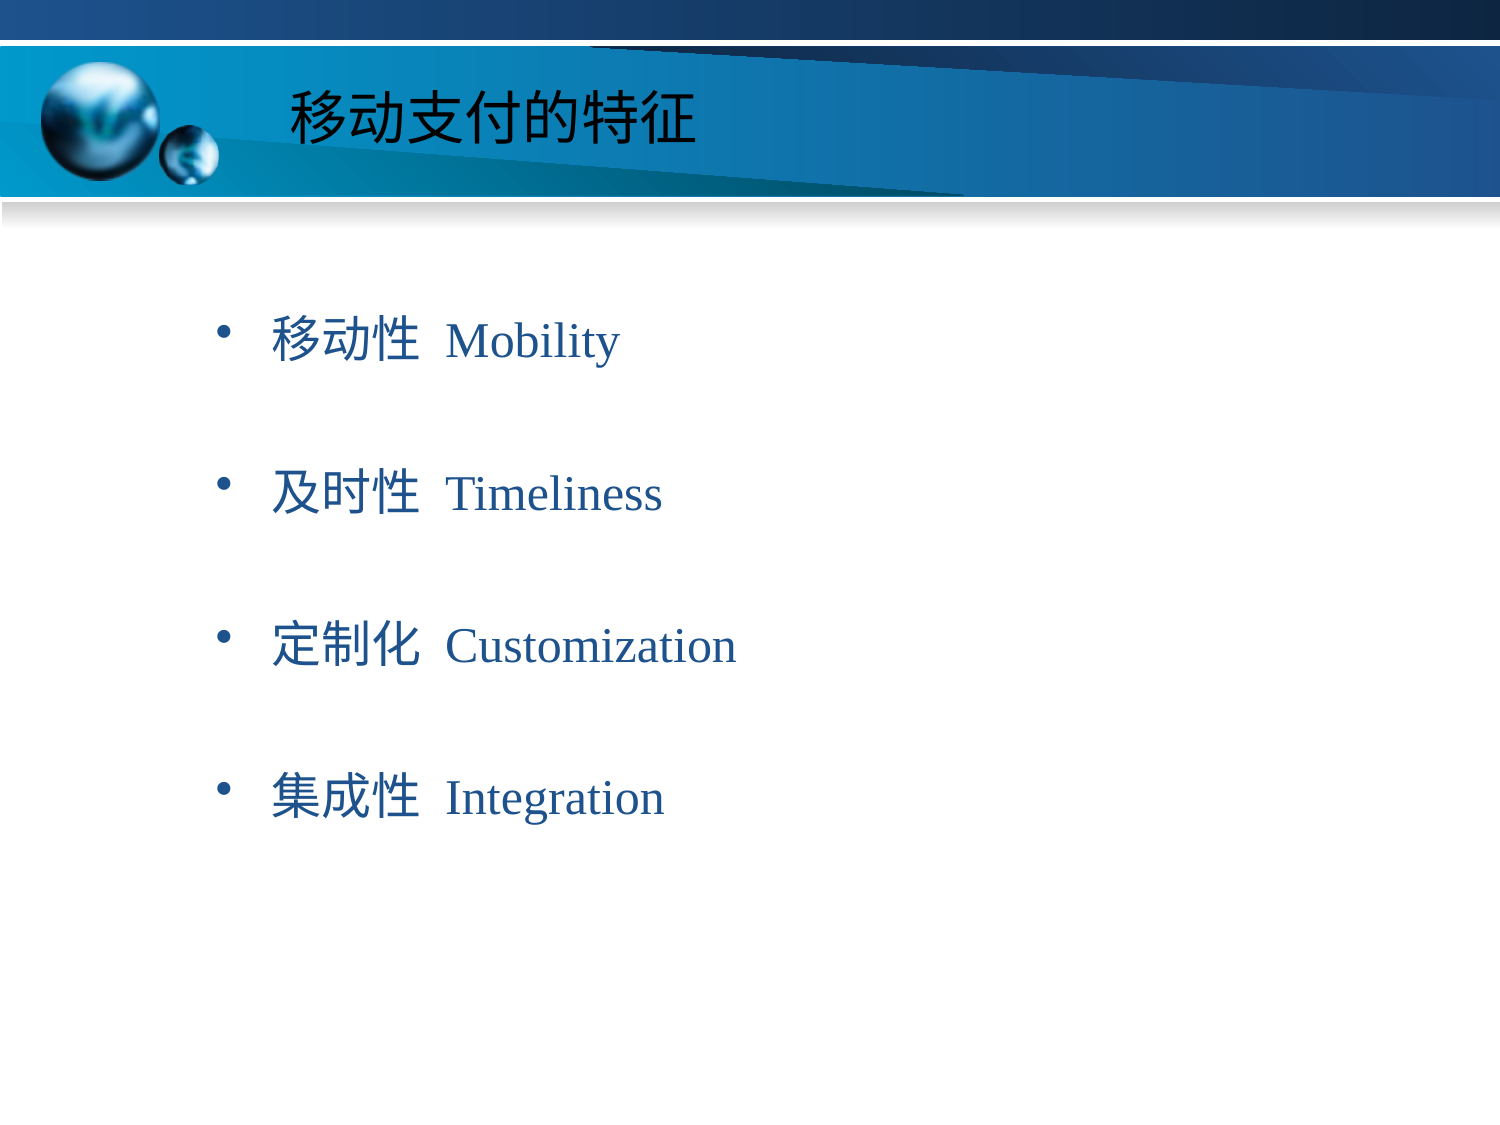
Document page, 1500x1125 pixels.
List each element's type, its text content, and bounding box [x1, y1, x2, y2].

text_box 移动性 Mobility [200, 300, 1240, 375]
title 移动支付的特征 [274, 44, 1363, 188]
text_box 及时性 Timeliness [200, 452, 1240, 528]
text_box 定制化 Customization [200, 605, 1240, 680]
picture [42, 63, 159, 180]
picture [160, 126, 218, 184]
text_box 集成性 Integration [200, 757, 1240, 833]
